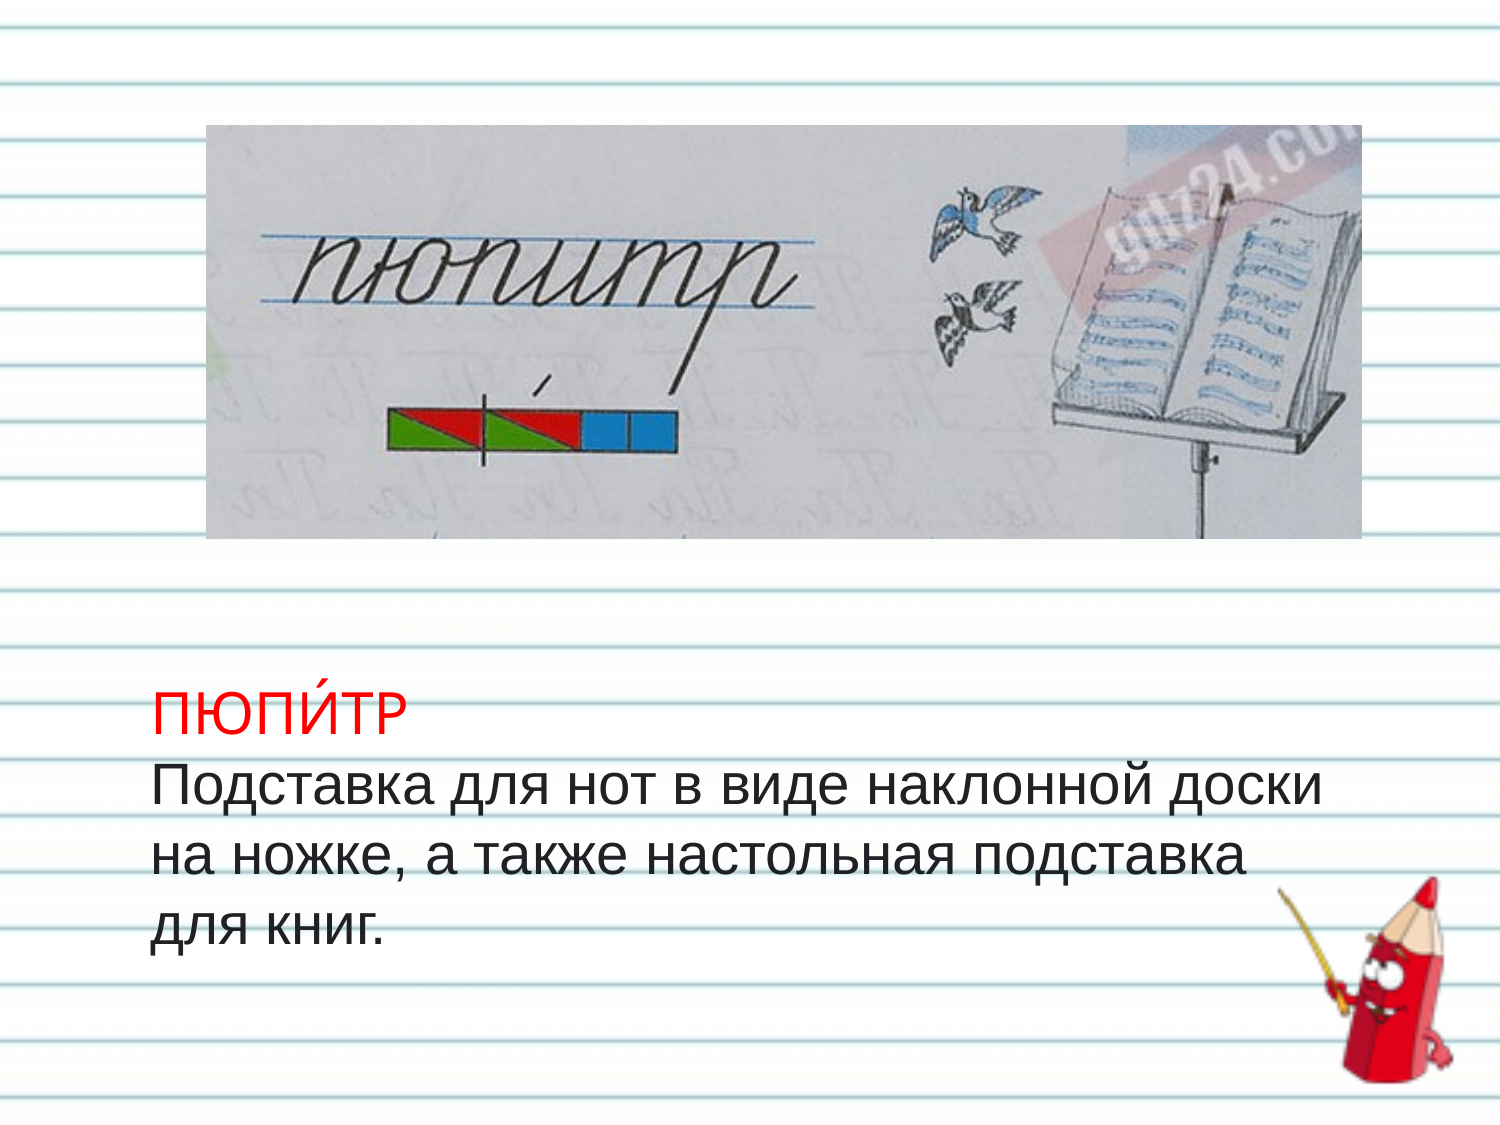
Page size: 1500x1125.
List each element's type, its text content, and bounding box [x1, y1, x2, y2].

text_box ПЮПИ́ТР Подставка для нот в виде наклонной доски на ножке, а также настольная подставка для книг. [135, 668, 1376, 964]
picture [0, 0, 1500, 1125]
